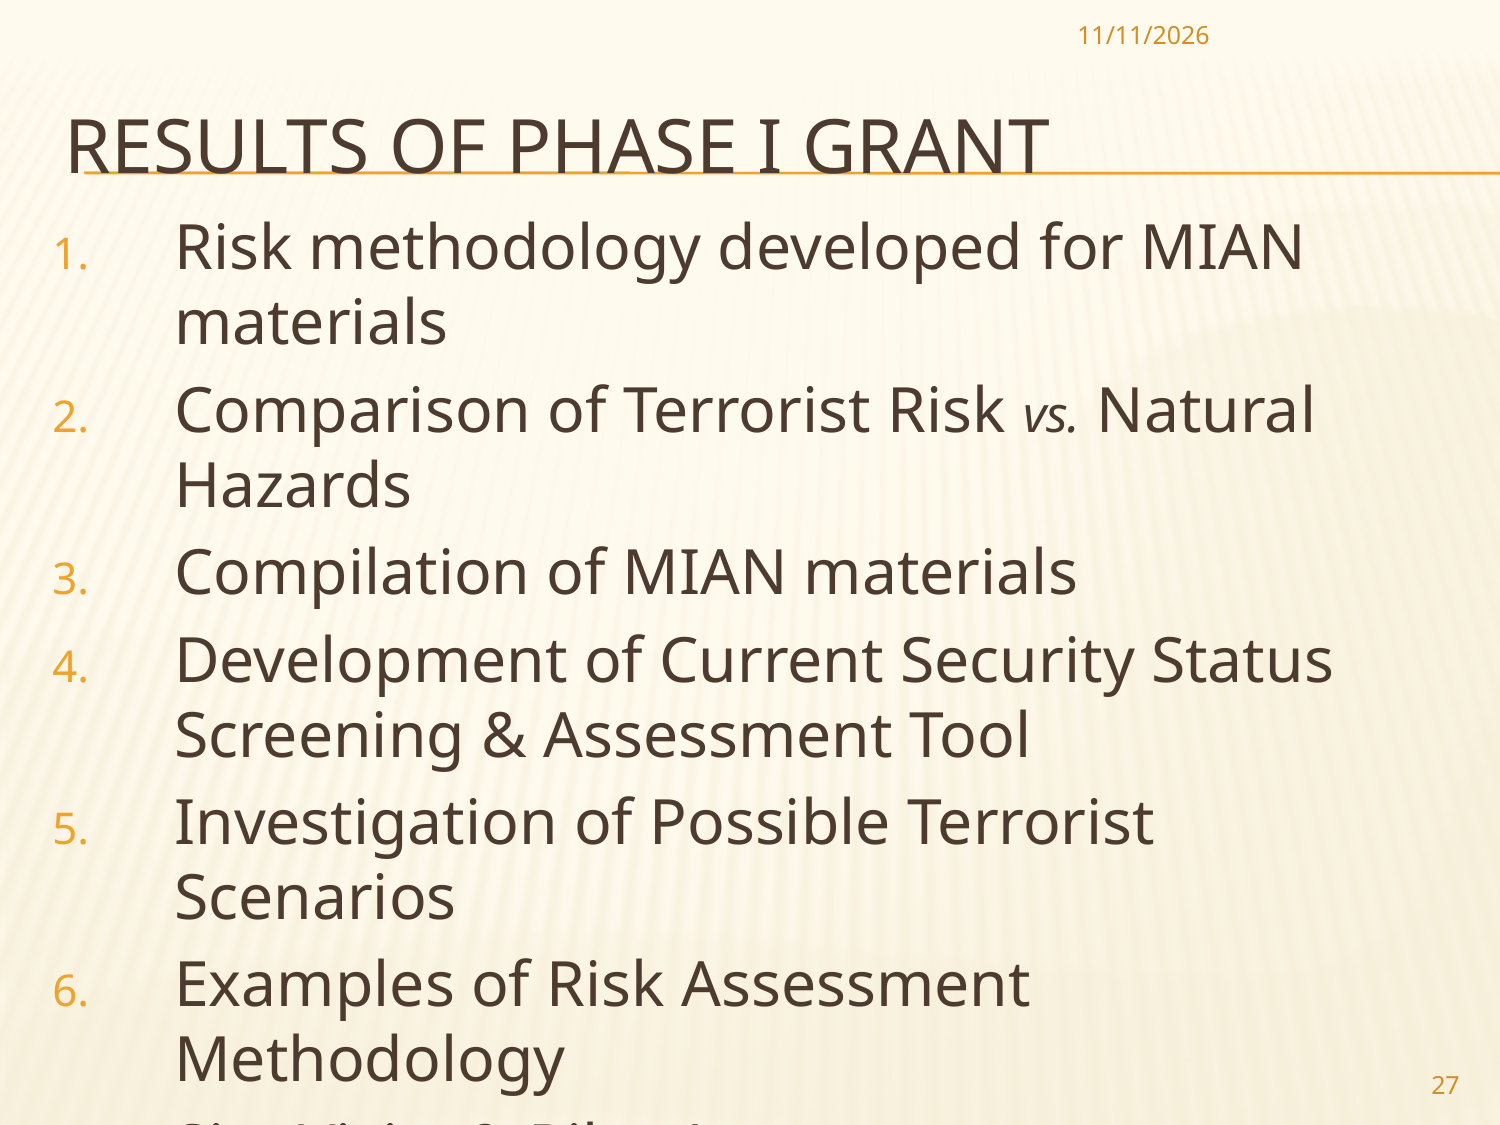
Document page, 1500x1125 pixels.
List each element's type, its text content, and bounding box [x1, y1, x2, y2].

title Results of Phase I Grant [50, 75, 1475, 213]
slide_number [1062, 12, 1475, 60]
list Risk methodology developed for MIAN materials Comparison of Terrorist Risk vs. Natural Hazards Compilation of MIAN materials Development of Current Security Status Screening & Assessment Tool Investigation of Possible Terrorist Scenarios Examples of Risk Assessment Methodology Site Visits & Pilot Assessments Peer Review [37, 200, 1450, 1010]
slide_number 27 [1350, 1061, 1475, 1103]
